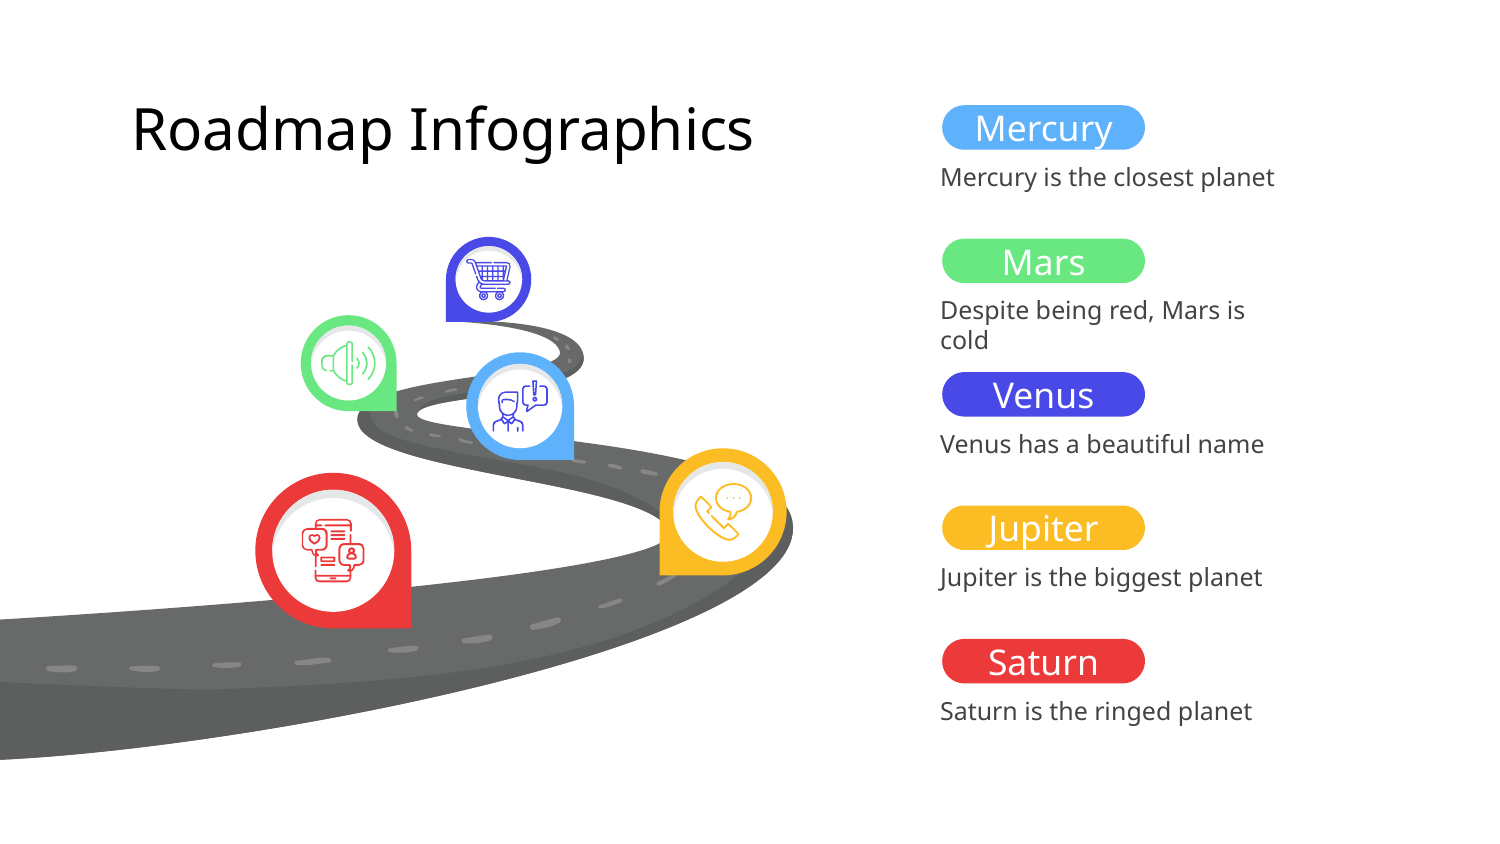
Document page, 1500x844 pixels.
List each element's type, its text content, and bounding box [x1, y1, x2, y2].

title Roadmap Infographics [116, 88, 1384, 167]
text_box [659, 448, 787, 576]
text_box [925, 371, 1308, 472]
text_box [300, 314, 397, 412]
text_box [925, 505, 1308, 606]
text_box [255, 472, 412, 629]
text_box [445, 236, 532, 323]
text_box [925, 104, 1308, 205]
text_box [0, 263, 833, 761]
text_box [925, 638, 1308, 739]
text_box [465, 351, 575, 461]
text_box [925, 238, 1308, 339]
